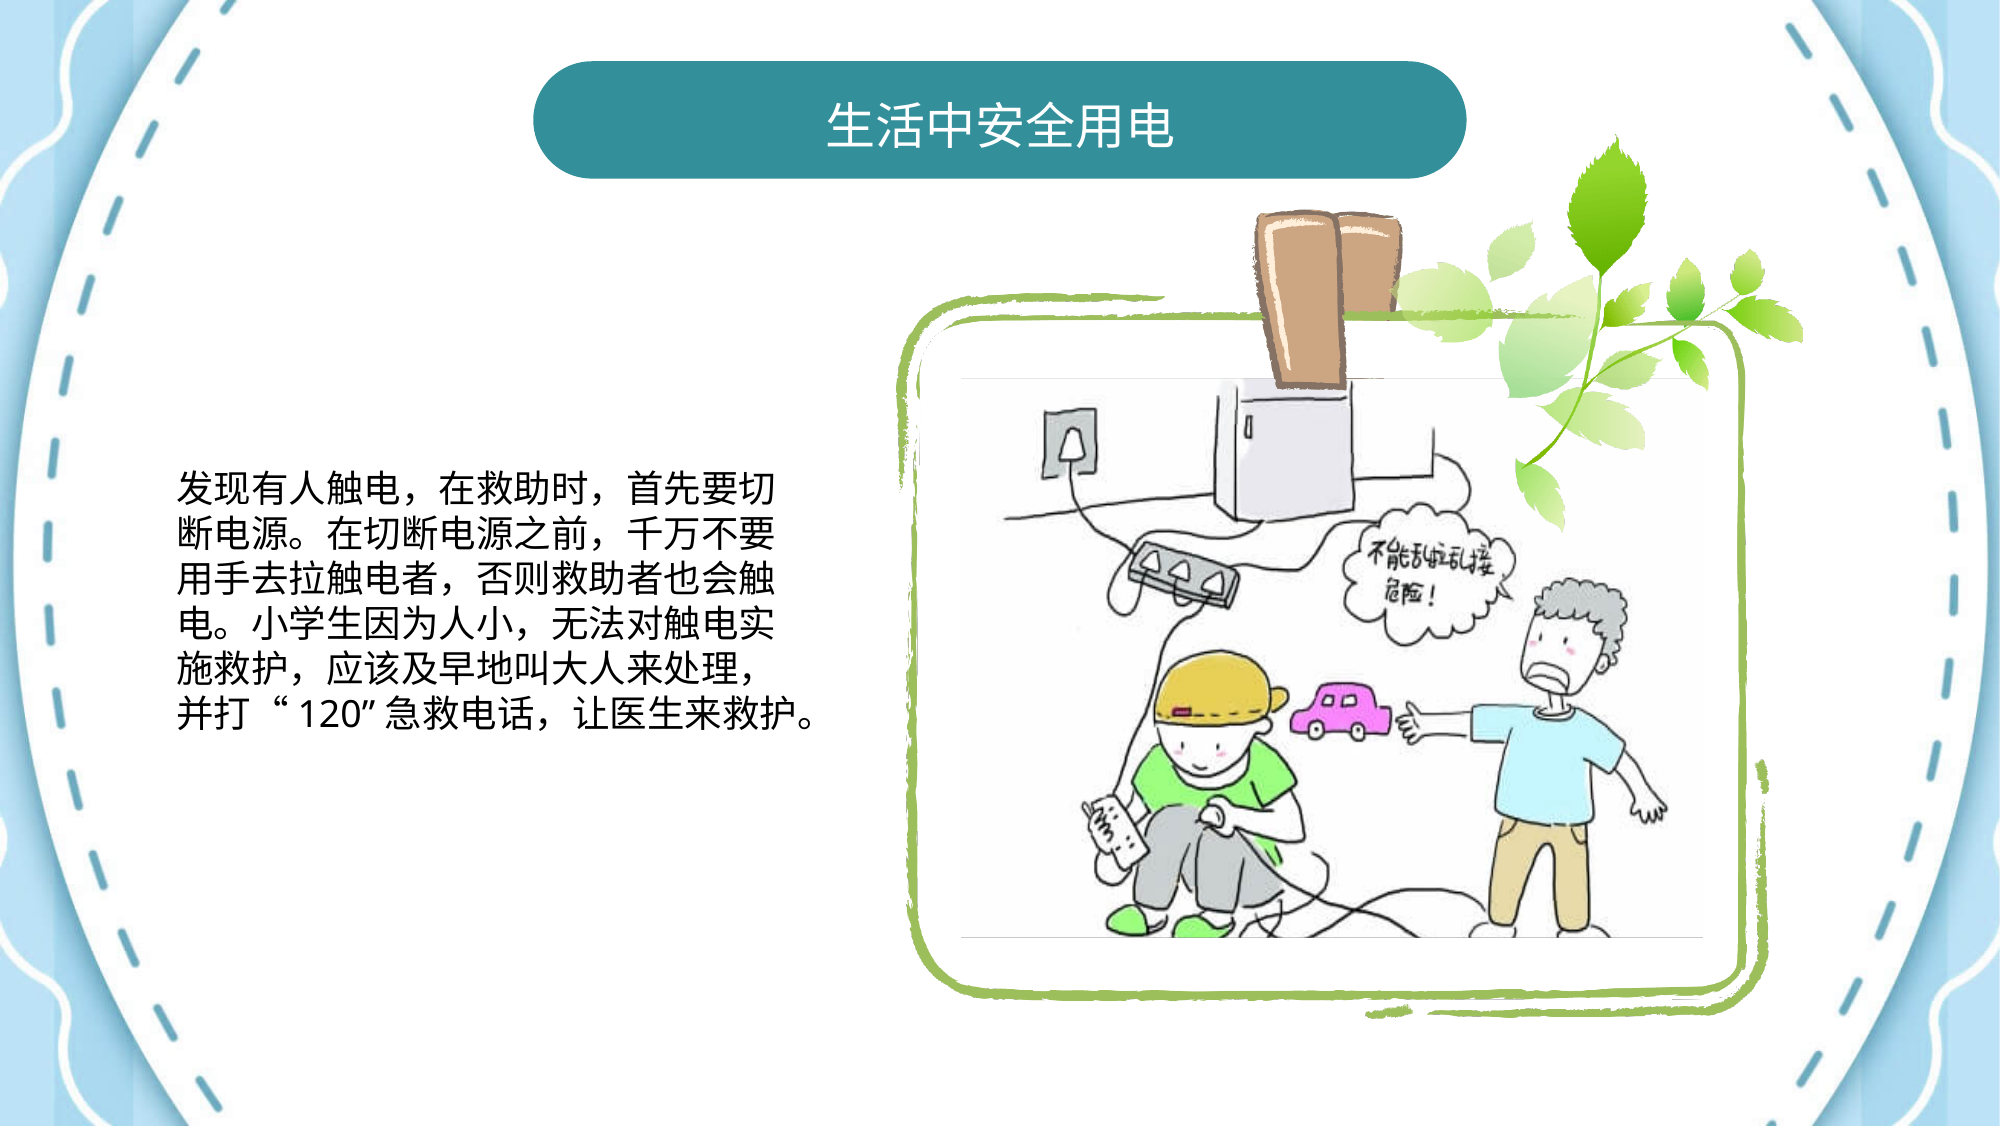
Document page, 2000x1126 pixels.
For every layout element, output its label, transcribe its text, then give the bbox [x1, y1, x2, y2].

picture [0, 0, 2000, 1126]
text_box 发现有人触电，在救助时，首先要切断电源。在切断电源之前，千万不要用手去拉触电者，否则救助者也会触电。小学生因为人小，无法对触电实施救护，应该及早地叫大人来处理，并打“120”急救电话，让医生来救护。 [161, 457, 818, 787]
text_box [896, 134, 1804, 1020]
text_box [533, 60, 1467, 179]
